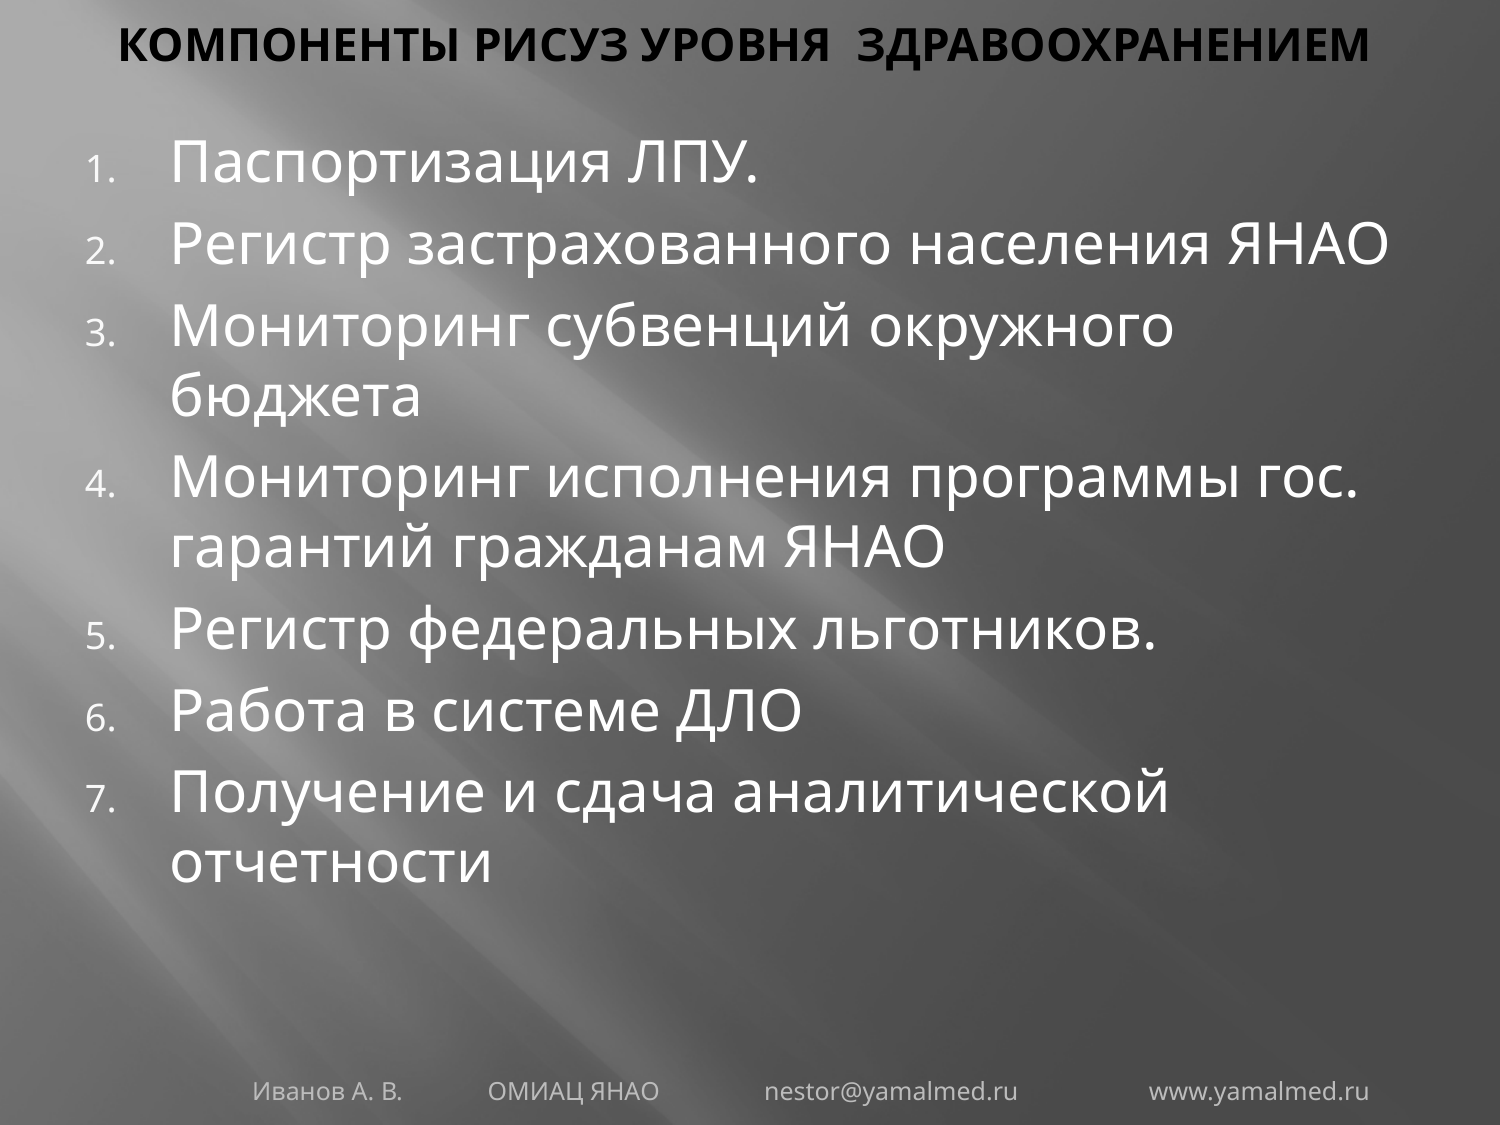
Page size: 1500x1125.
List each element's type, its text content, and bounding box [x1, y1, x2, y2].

footer Иванов А. В. ОМИАЦ ЯНАО nestor@yamalmed.ru www.yamalmed.ru [222, 1052, 1407, 1113]
subtitle Паспортизация ЛПУ. Регистр застрахованного населения ЯНАО Мониторинг субвенций окружного бюджета Мониторинг исполнения программы гос. гарантий гражданам ЯНАО Регистр федеральных льготников. Работа в системе ДЛО Получение и сдача аналитической отчетности [70, 117, 1430, 961]
title компоненты Рисуз уровня здравоохранением [70, 0, 1421, 71]
